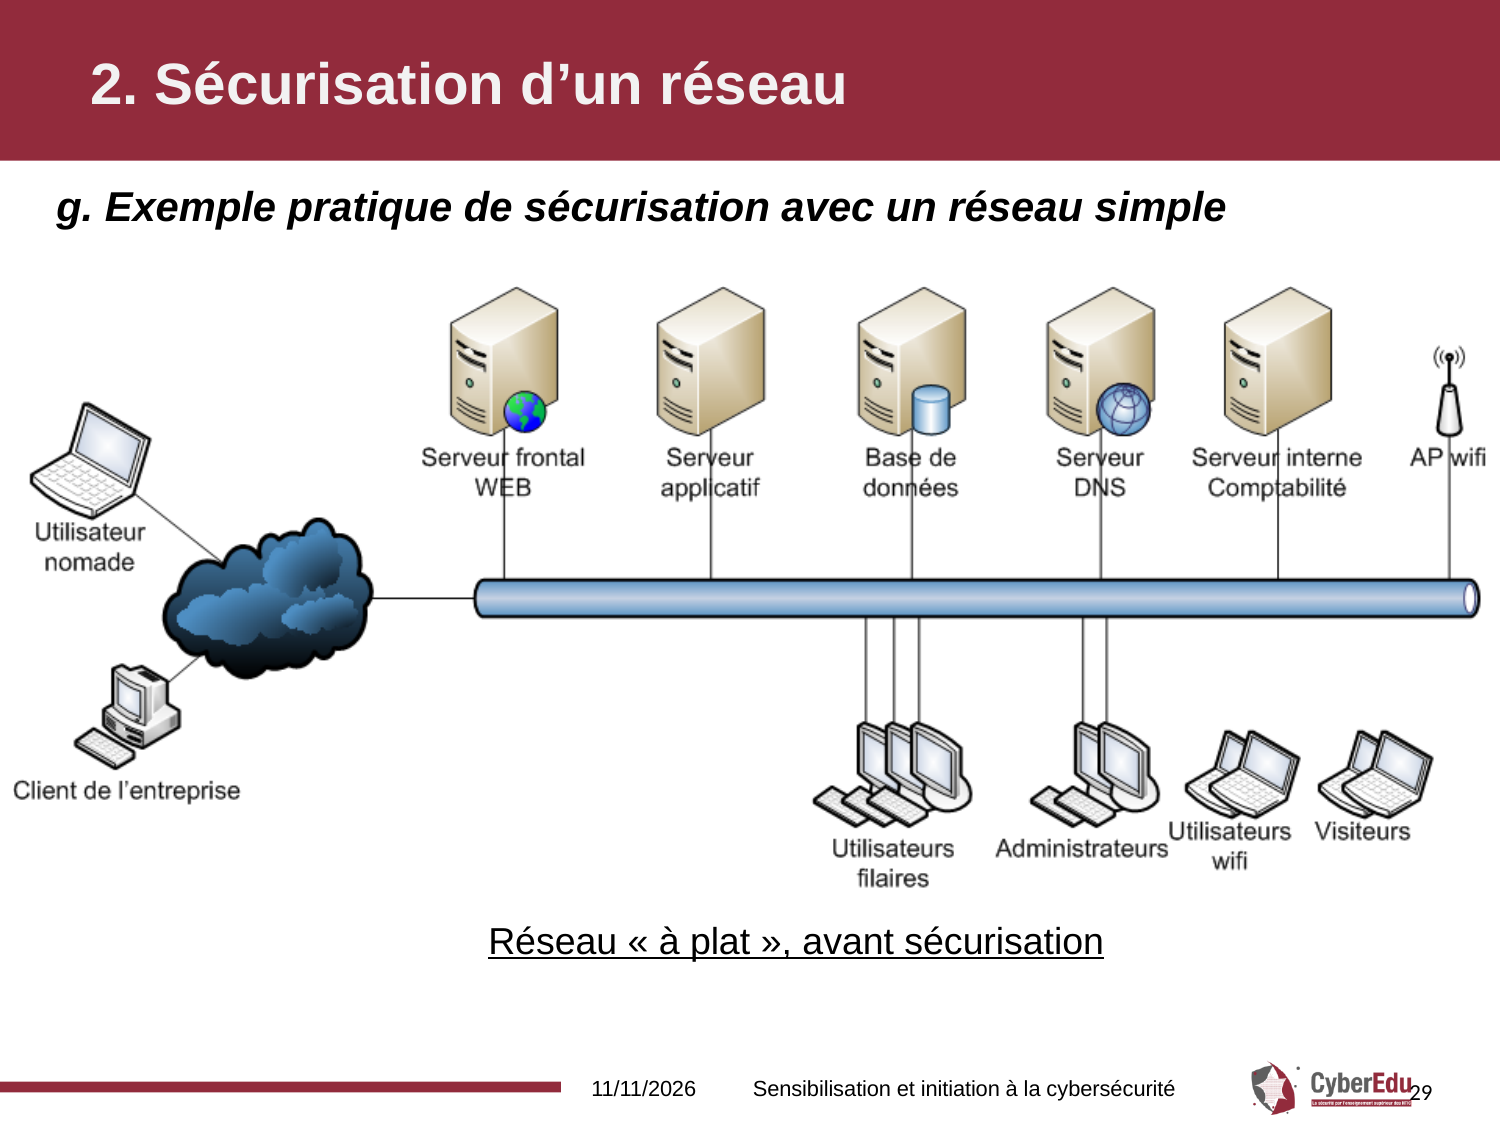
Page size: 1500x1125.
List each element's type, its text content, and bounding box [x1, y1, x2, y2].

picture [1246, 1060, 1412, 1115]
footer Sensibilisation et initiation à la cybersécurité [738, 1057, 1236, 1118]
text_box g. Exemple pratique de sécurisation avec un réseau simple [41, 172, 1471, 268]
picture [12, 286, 1487, 894]
title 2. Sécurisation d’un réseau [75, 1, 1425, 161]
text_box Réseau « à plat », avant sécurisation [401, 910, 1191, 970]
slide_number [561, 1057, 727, 1118]
